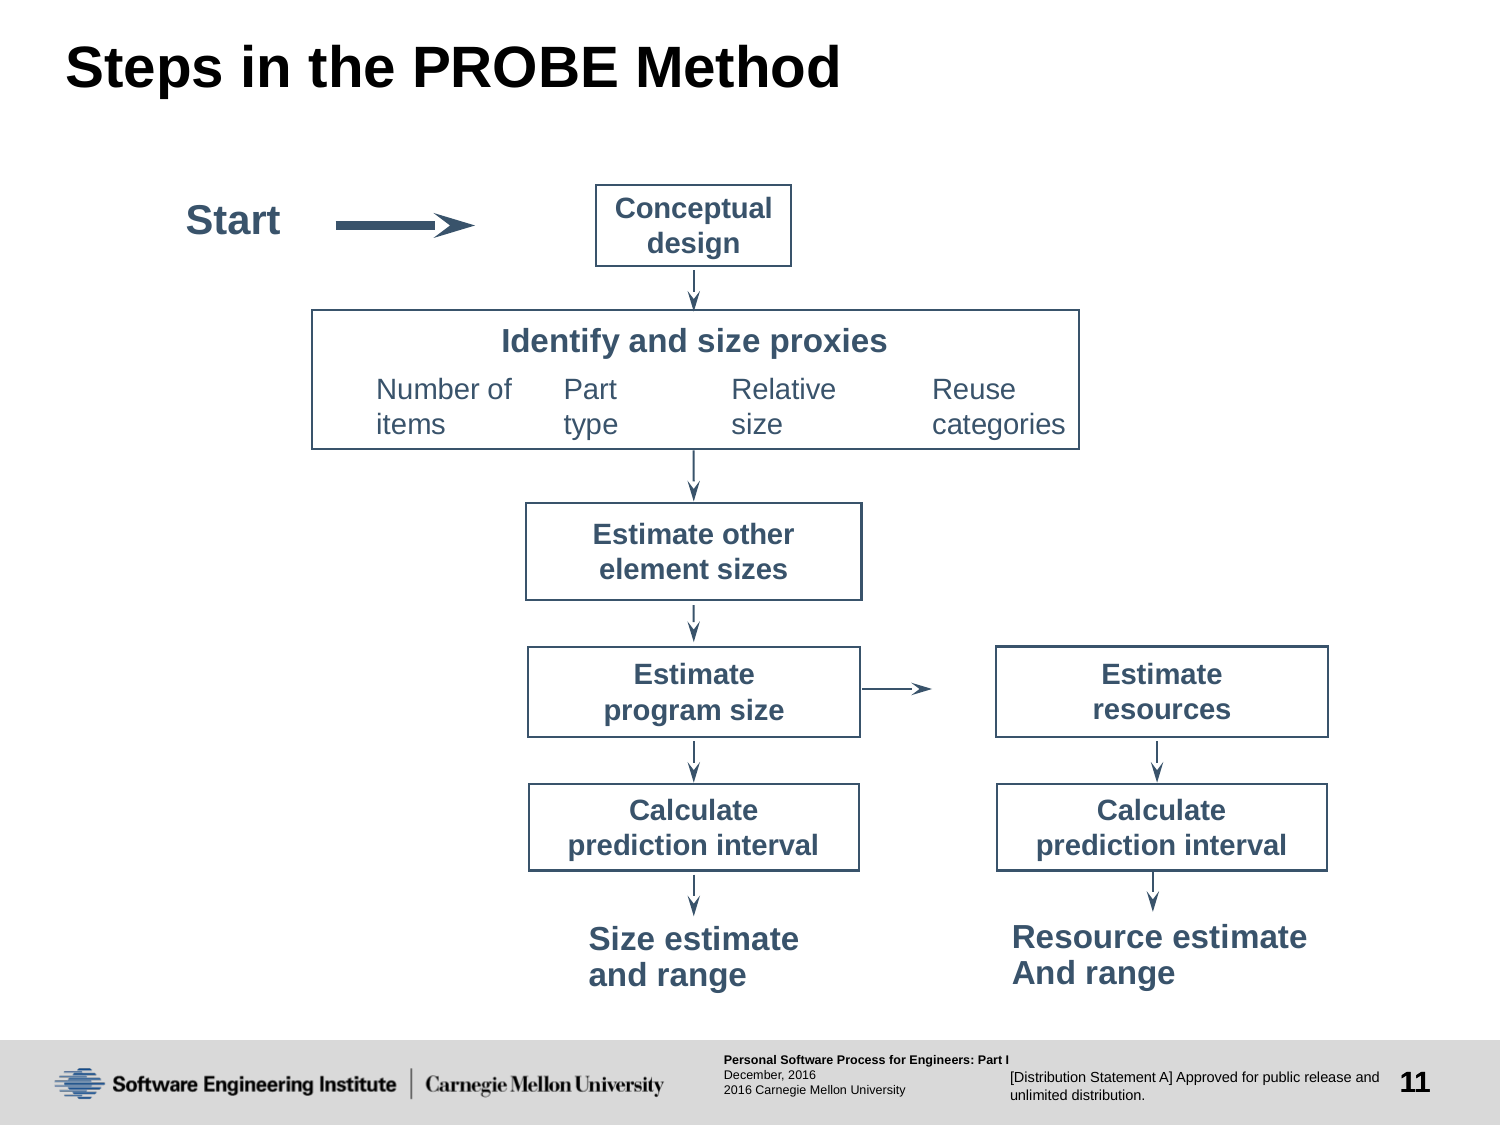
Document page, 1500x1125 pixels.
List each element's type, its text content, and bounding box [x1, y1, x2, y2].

picture [168, 184, 1332, 1004]
picture [46, 1061, 673, 1104]
title Steps in the PROBE Method [65, 37, 1313, 148]
